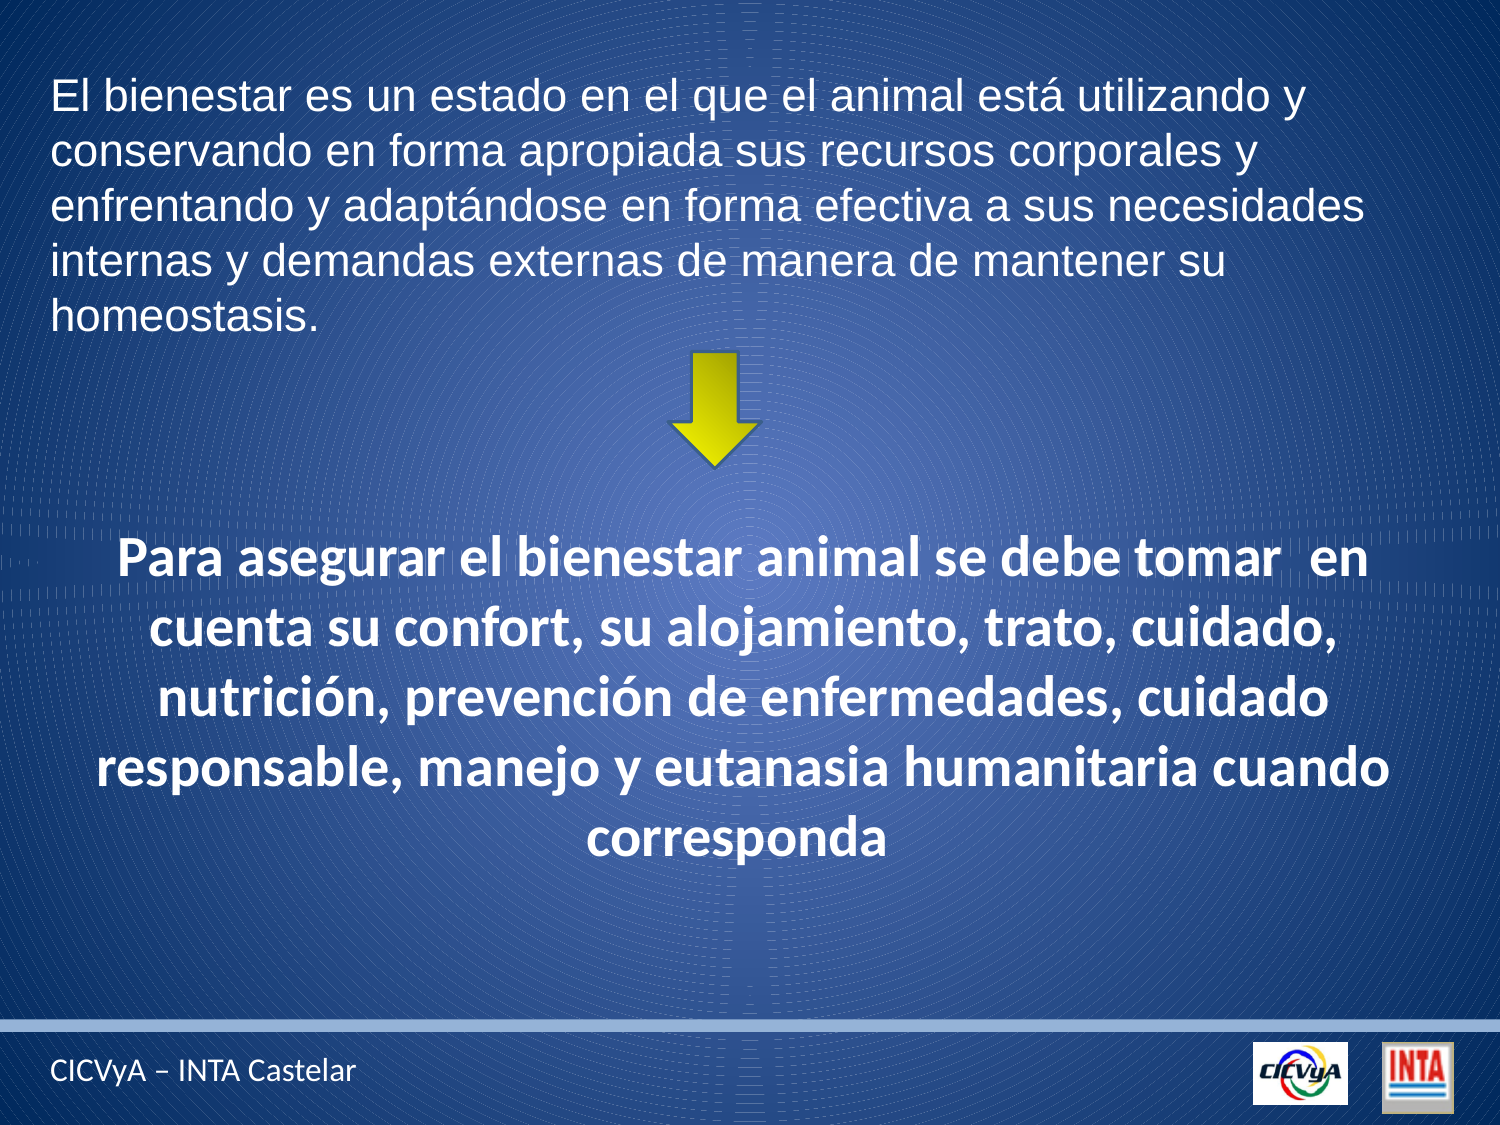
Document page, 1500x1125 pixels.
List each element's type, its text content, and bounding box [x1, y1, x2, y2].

picture [1381, 1041, 1454, 1114]
picture [1253, 1042, 1348, 1105]
text_box CICVyA – INTA Castelar [35, 1040, 1075, 1096]
text_box El bienestar es un estado en el que el animal está utilizando y conservando en forma apropiada sus recursos corporales y enfrentando y adaptándose en forma efectiva a sus necesidades internas y demandas externas de manera de mantener su homeostasis. [35, 58, 1442, 349]
text_box [666, 349, 764, 470]
text_box Para asegurar el bienestar animal se debe tomar en cuenta su confort, su alojamiento, trato, cuidado, nutrición, prevención de enfermedades, cuidado responsable, manejo y eutanasia humanitaria cuando corresponda [81, 510, 1407, 875]
text_box [0, 1019, 1500, 1032]
